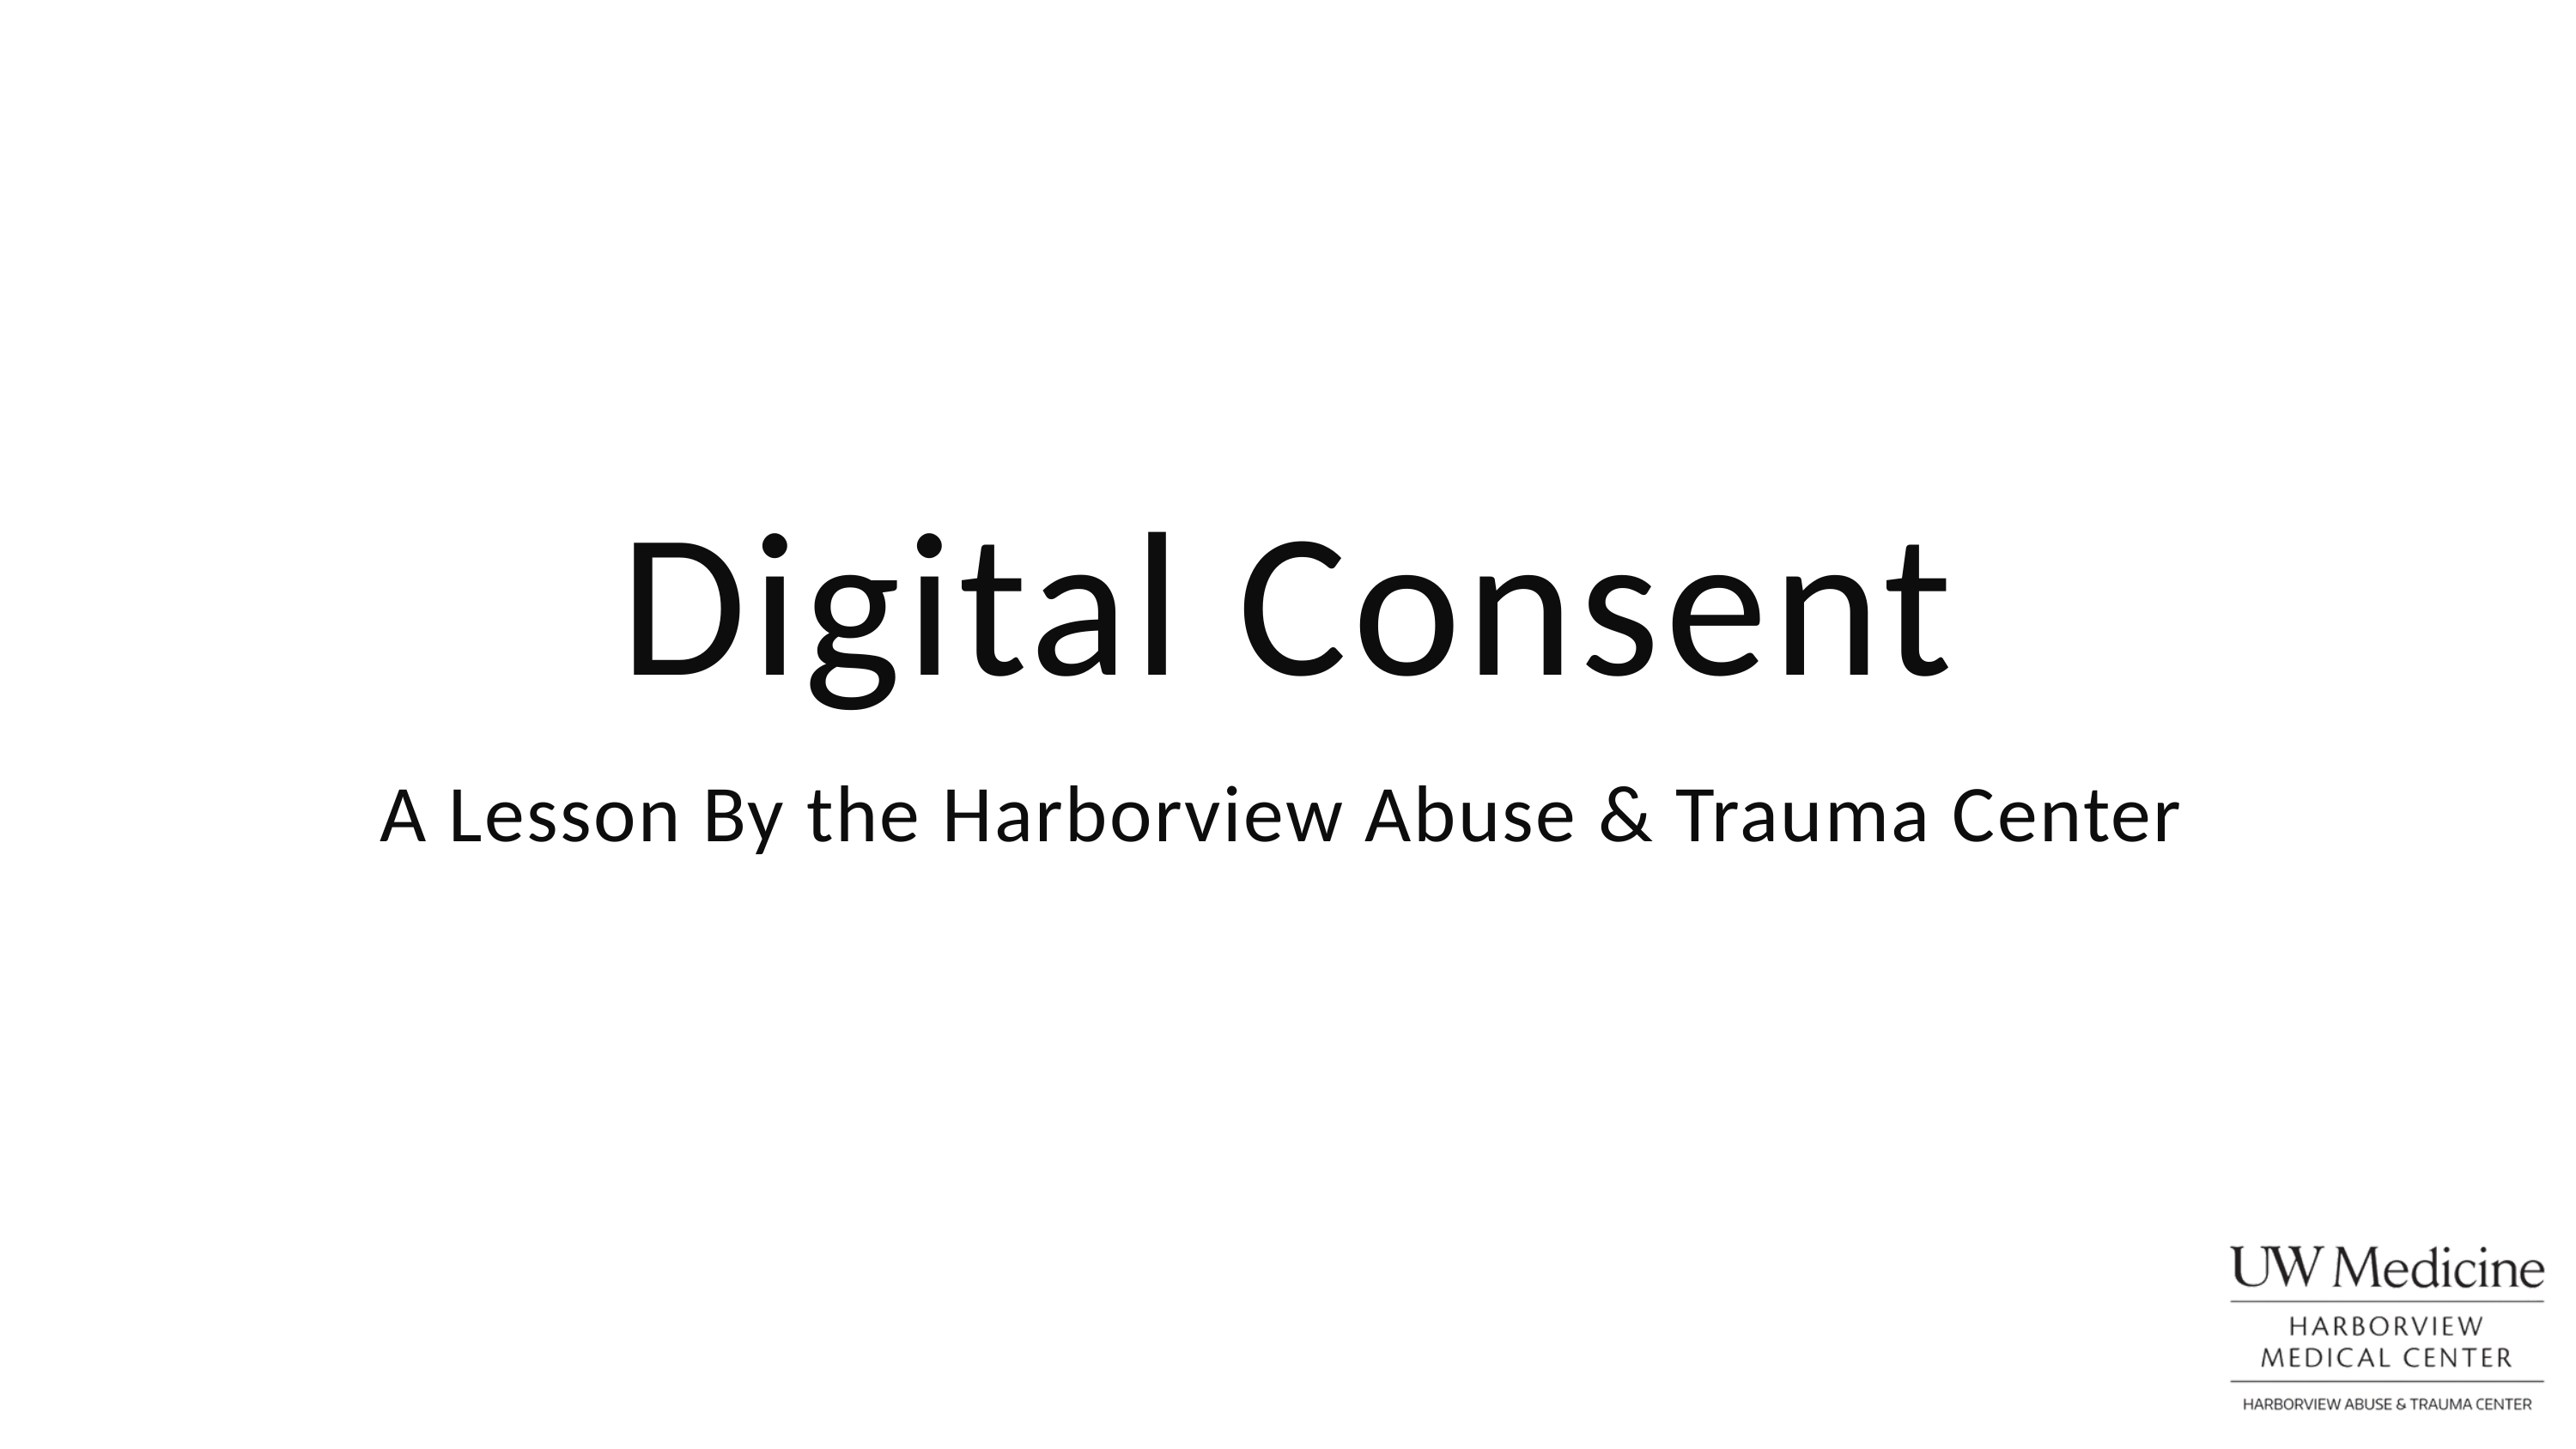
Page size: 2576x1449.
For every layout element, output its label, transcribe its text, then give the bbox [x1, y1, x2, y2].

text_box [2199, 1222, 2576, 1449]
text_box A Lesson By the Harborview Abuse & Trauma Center [367, 767, 2199, 858]
text_box Digital Consent [372, 486, 2204, 717]
